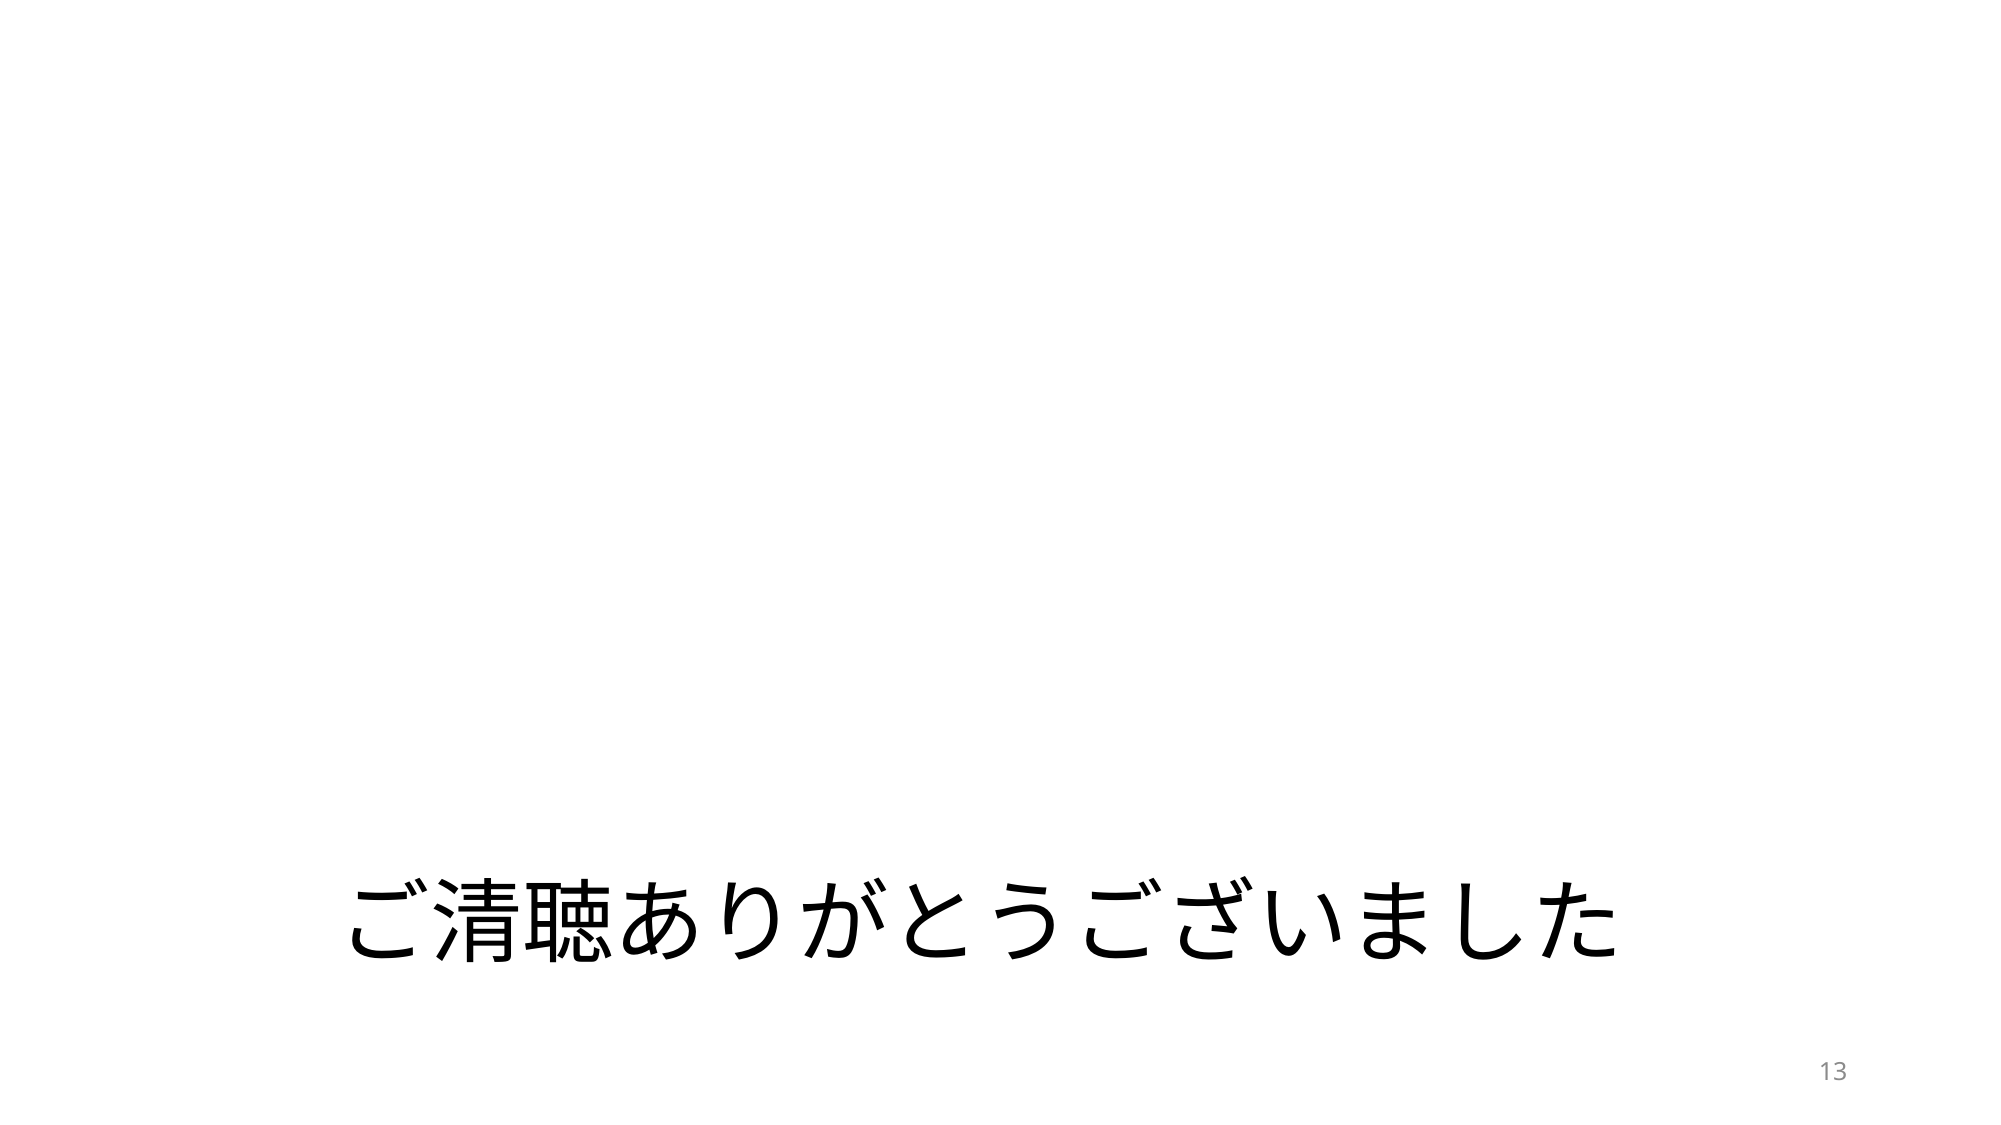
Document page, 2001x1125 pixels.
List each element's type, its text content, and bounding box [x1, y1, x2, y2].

slide_number 13 [1412, 1042, 1863, 1103]
title ご清聴ありがとうございました [118, 817, 1844, 1035]
